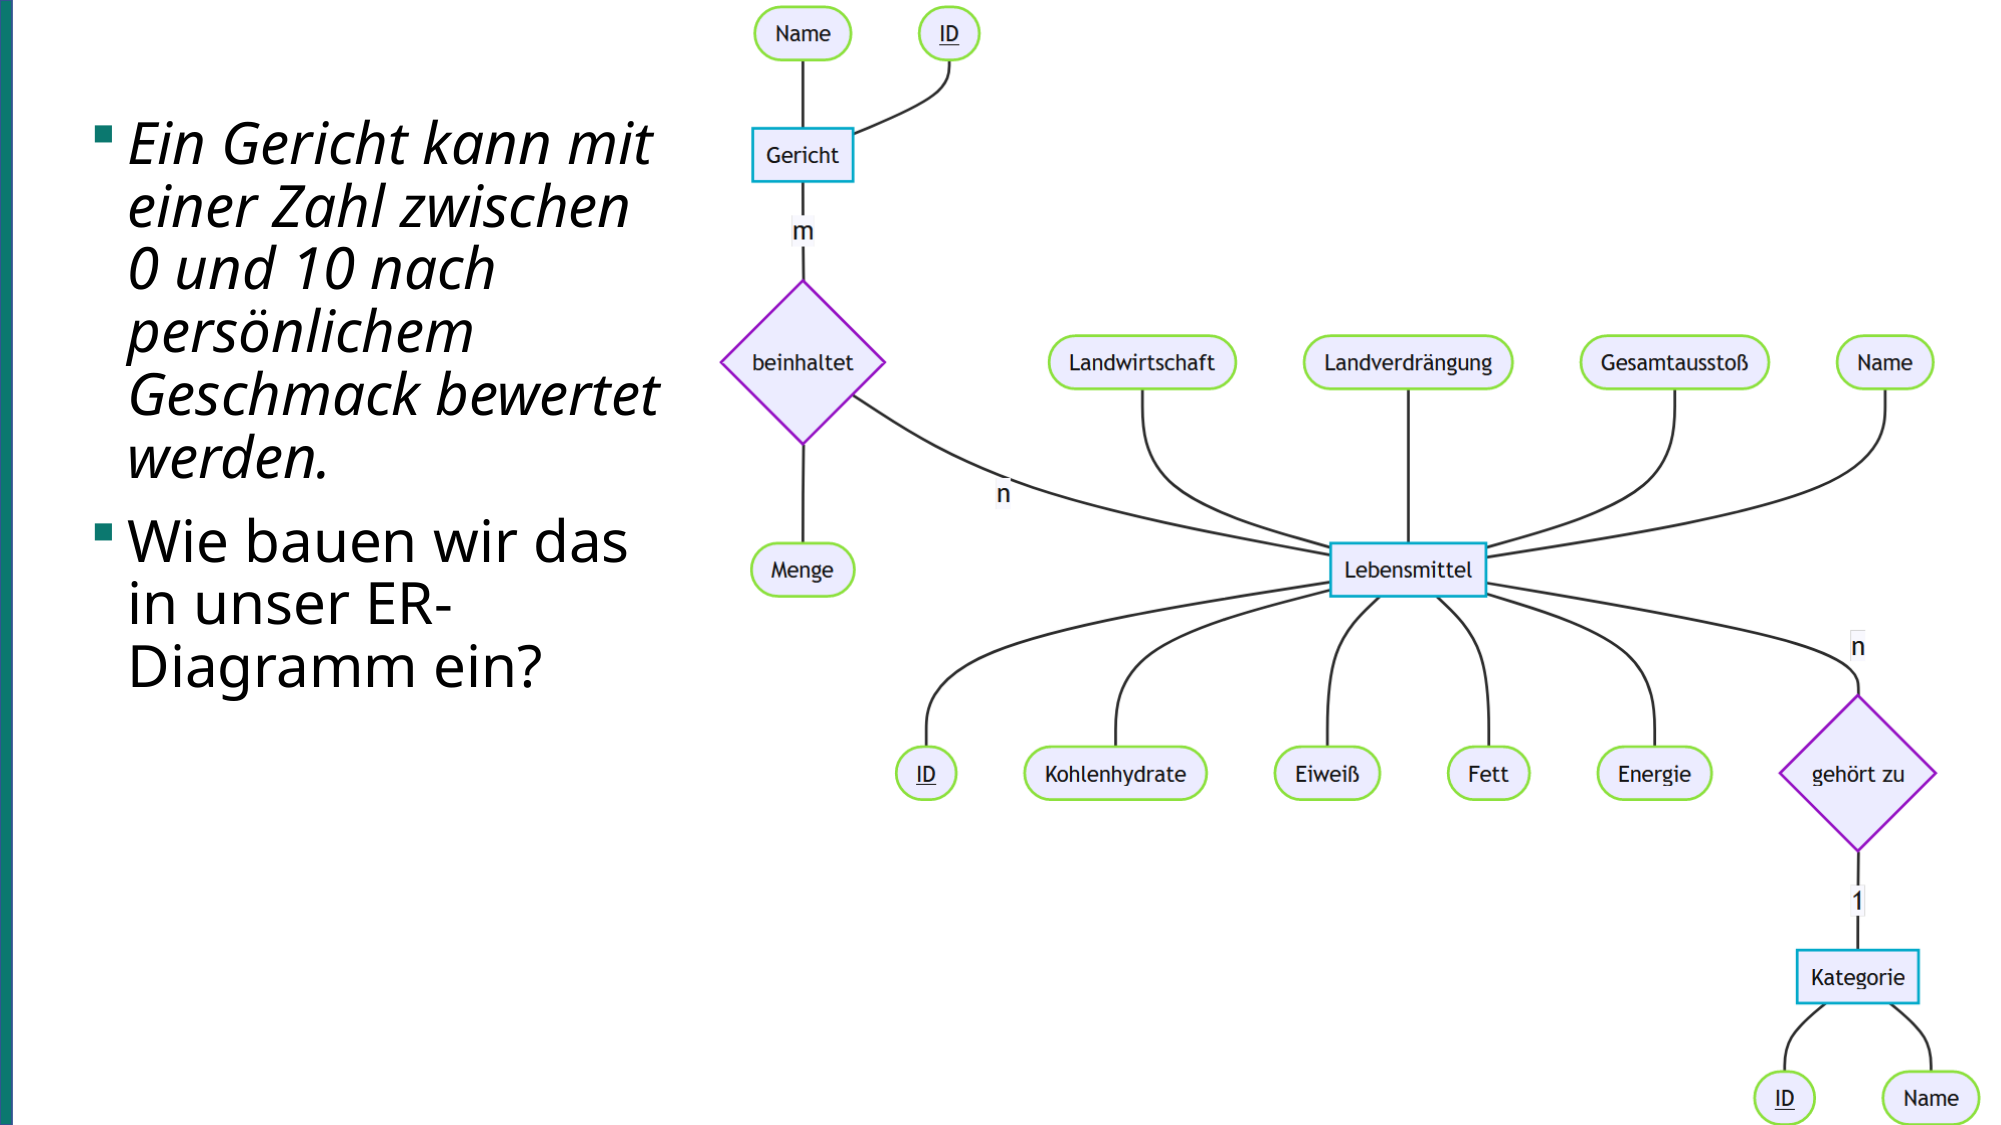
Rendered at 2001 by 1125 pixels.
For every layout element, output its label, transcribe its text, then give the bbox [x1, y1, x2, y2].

picture [708, 0, 2000, 1125]
list Ein Gericht kann mit einer Zahl zwischen 0 und 10 nach persönlichem Geschmack bewertet werden. Wie bauen wir das in unser ER-Diagramm ein? [75, 106, 685, 1053]
